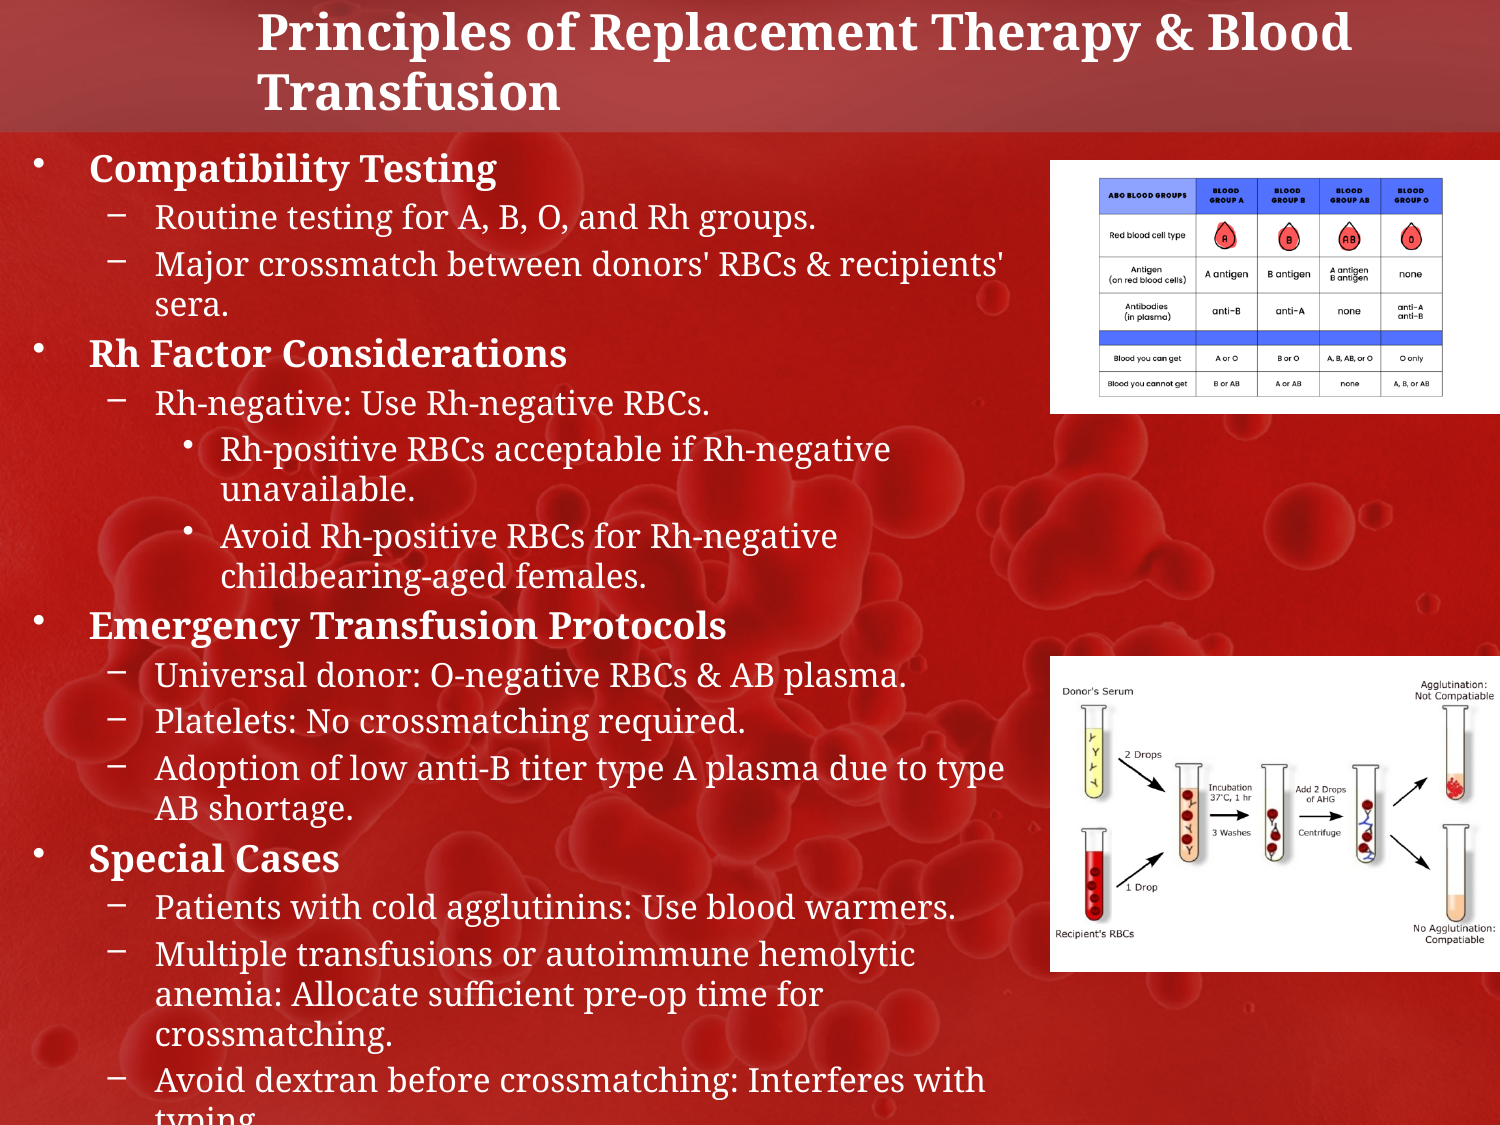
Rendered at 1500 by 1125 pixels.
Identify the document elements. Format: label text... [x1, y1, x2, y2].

list Compatibility Testing Routine testing for A, B, O, and Rh groups. Major crossmatch between donors' RBCs & recipients' sera. Rh Factor Considerations Rh-negative: Use Rh-negative RBCs. Rh-positive RBCs acceptable if Rh-negative unavailable. Avoid Rh-positive RBCs for Rh-negative childbearing-aged females. Emergency Transfusion Protocols Universal donor: O-negative RBCs & AB plasma. Platelets: No crossmatching required. Adoption of low anti-B titer type A plasma due to type AB shortage. Special Cases Patients with cold agglutinins: Use blood warmers. Multiple transfusions or autoimmune hemolytic anemia: Allocate sufficient pre-op time for crossmatching. Avoid dextran before crossmatching: Interferes with typing. [17, 136, 1070, 1048]
picture [0, 0, 1500, 1125]
title Principles of Replacement Therapy & Blood Transfusion [241, 18, 1448, 103]
